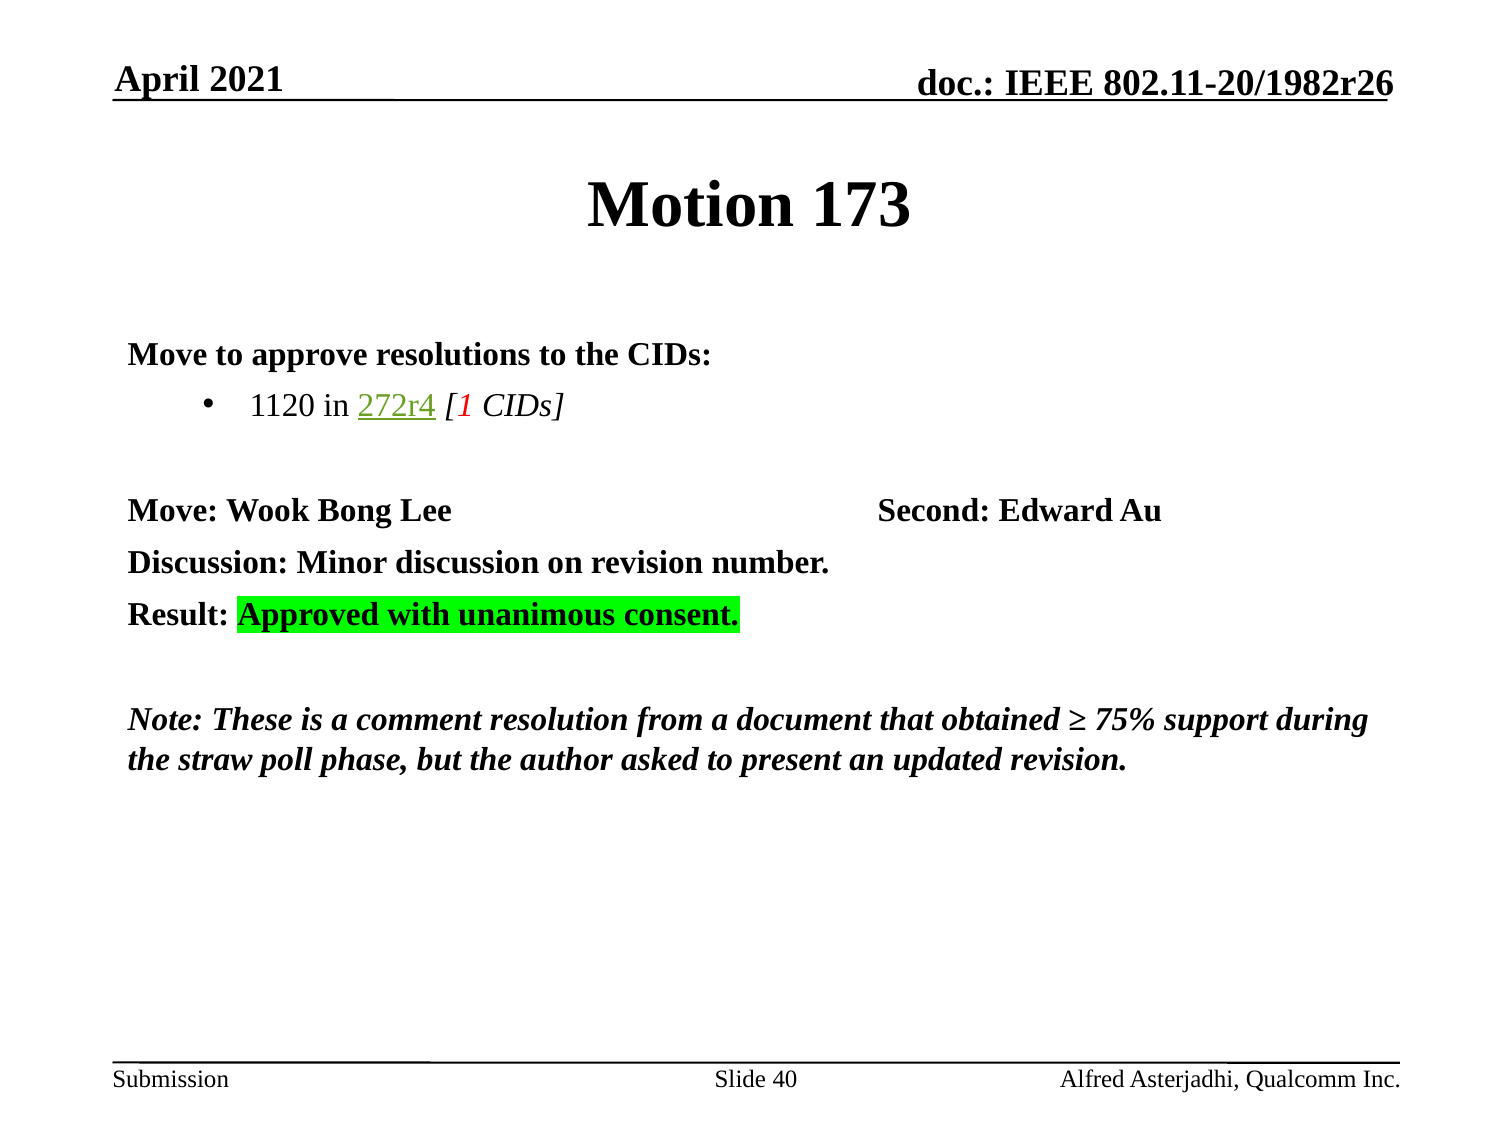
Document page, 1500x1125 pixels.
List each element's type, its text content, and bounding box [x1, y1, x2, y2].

slide_number Slide 40 [712, 1061, 800, 1123]
title Motion 173 [112, 112, 1388, 288]
list Move to approve resolutions to the CIDs: 1120 in 272r4 [1 CIDs] Move: Wook Bong Lee Second: Edward Au Discussion: Minor discussion on revision number. Result: Approved with unanimous consent. Note: These is a comment resolution from a document that obtained ≥ 75% support during the straw poll phase, but the author asked to present an updated revision. [112, 324, 1388, 1000]
footer Alfred Asterjadhi, Qualcomm Inc. [878, 1061, 1402, 1093]
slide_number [114, 54, 423, 100]
